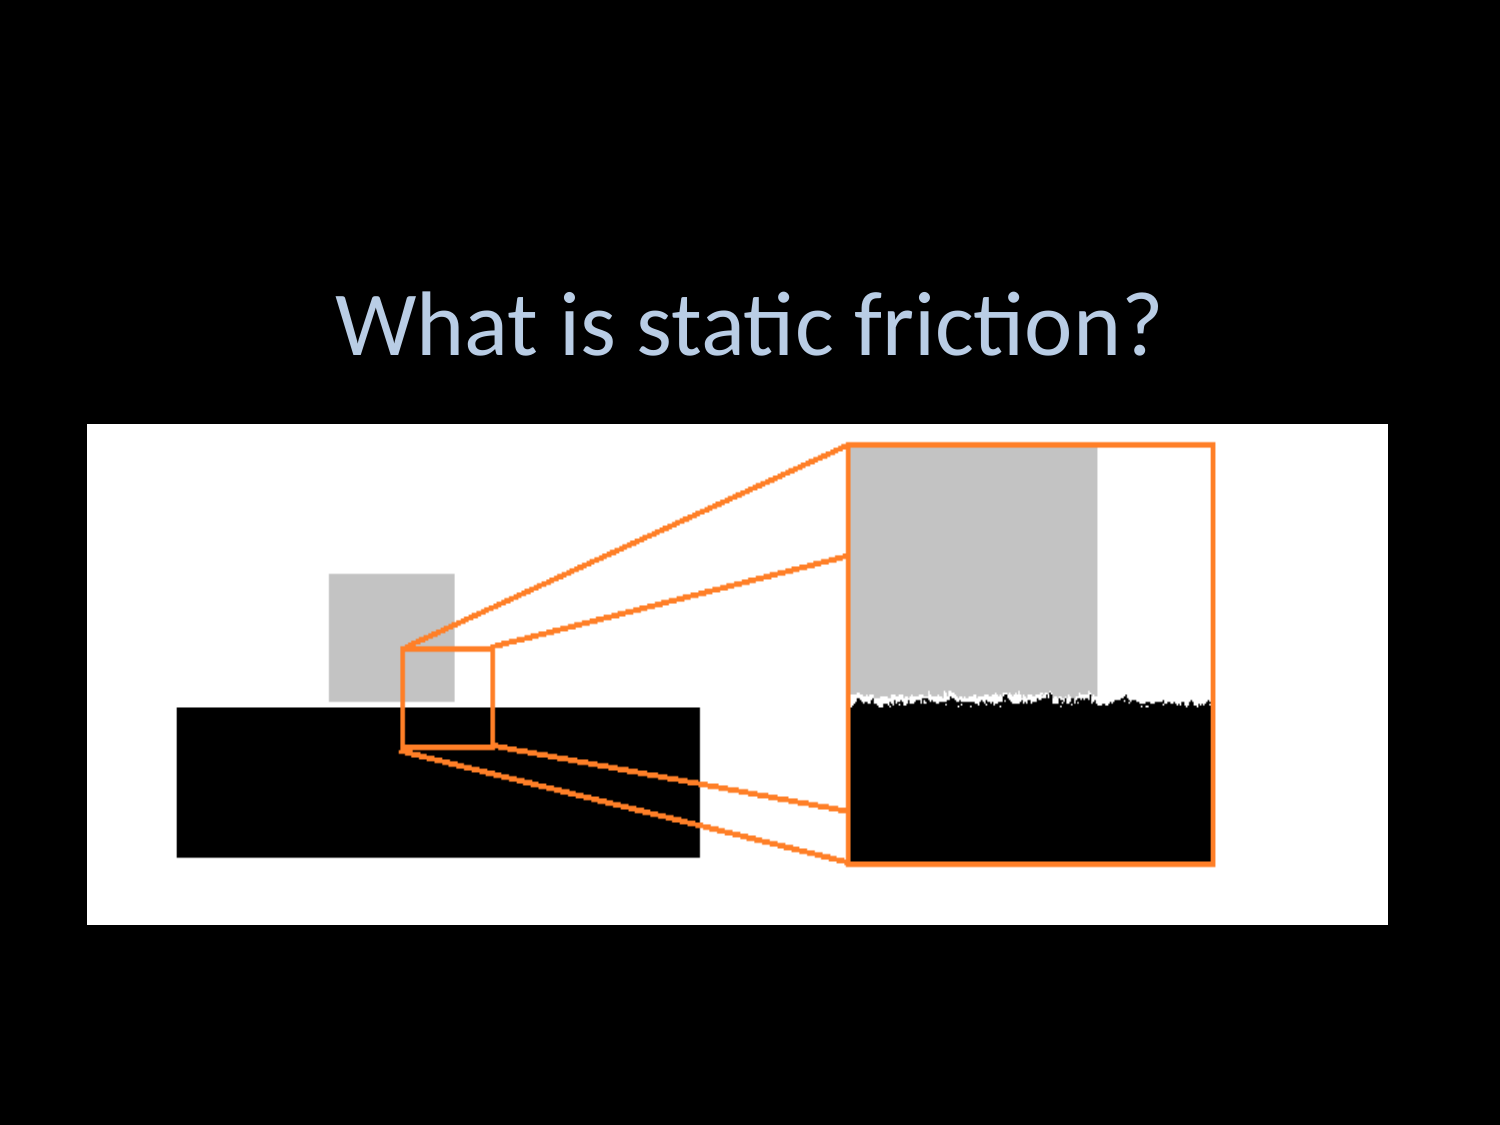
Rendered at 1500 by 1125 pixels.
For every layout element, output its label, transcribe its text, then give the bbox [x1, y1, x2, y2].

picture [87, 424, 1388, 926]
title What is static friction? [75, 224, 1425, 413]
